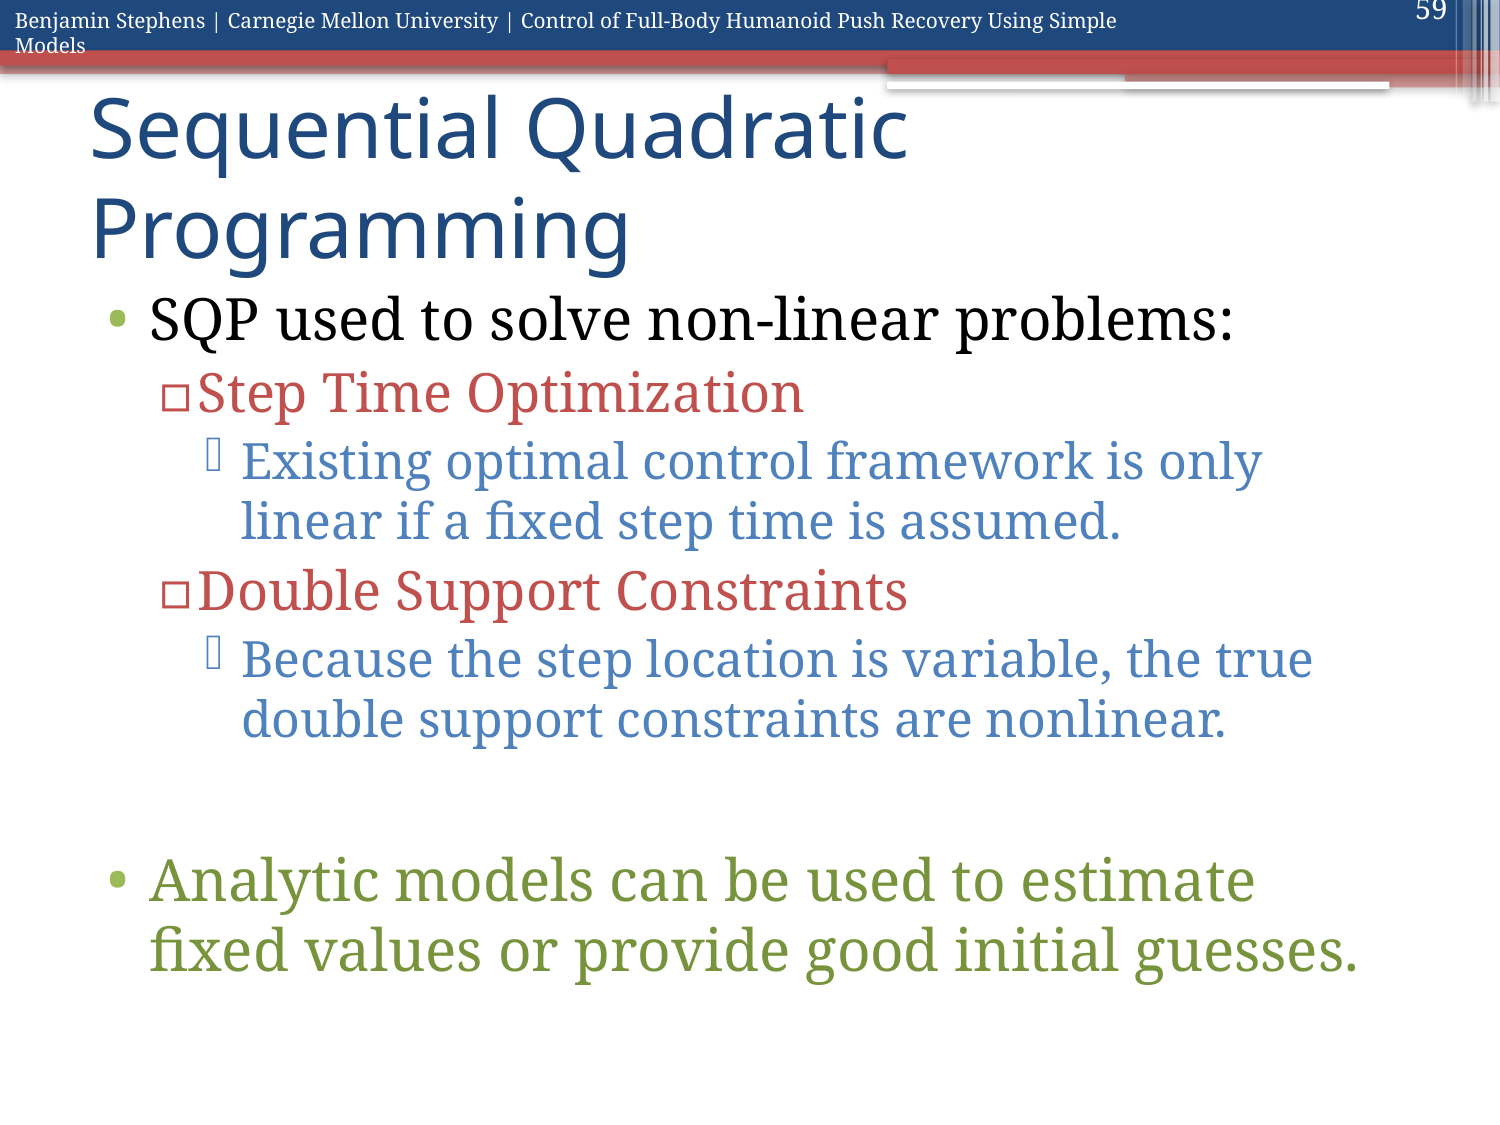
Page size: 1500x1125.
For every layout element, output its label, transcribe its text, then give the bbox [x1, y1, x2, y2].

list SQP used to solve non-linear problems: Step Time Optimization Existing optimal control framework is only linear if a fixed step time is assumed. Double Support Constraints Because the step location is variable, the true double support constraints are nonlinear. Analytic models can be used to estimate fixed values or provide good initial guesses. [75, 275, 1425, 1079]
slide_number 59 [1374, 0, 1463, 38]
title Sequential Quadratic Programming [75, 87, 1425, 263]
